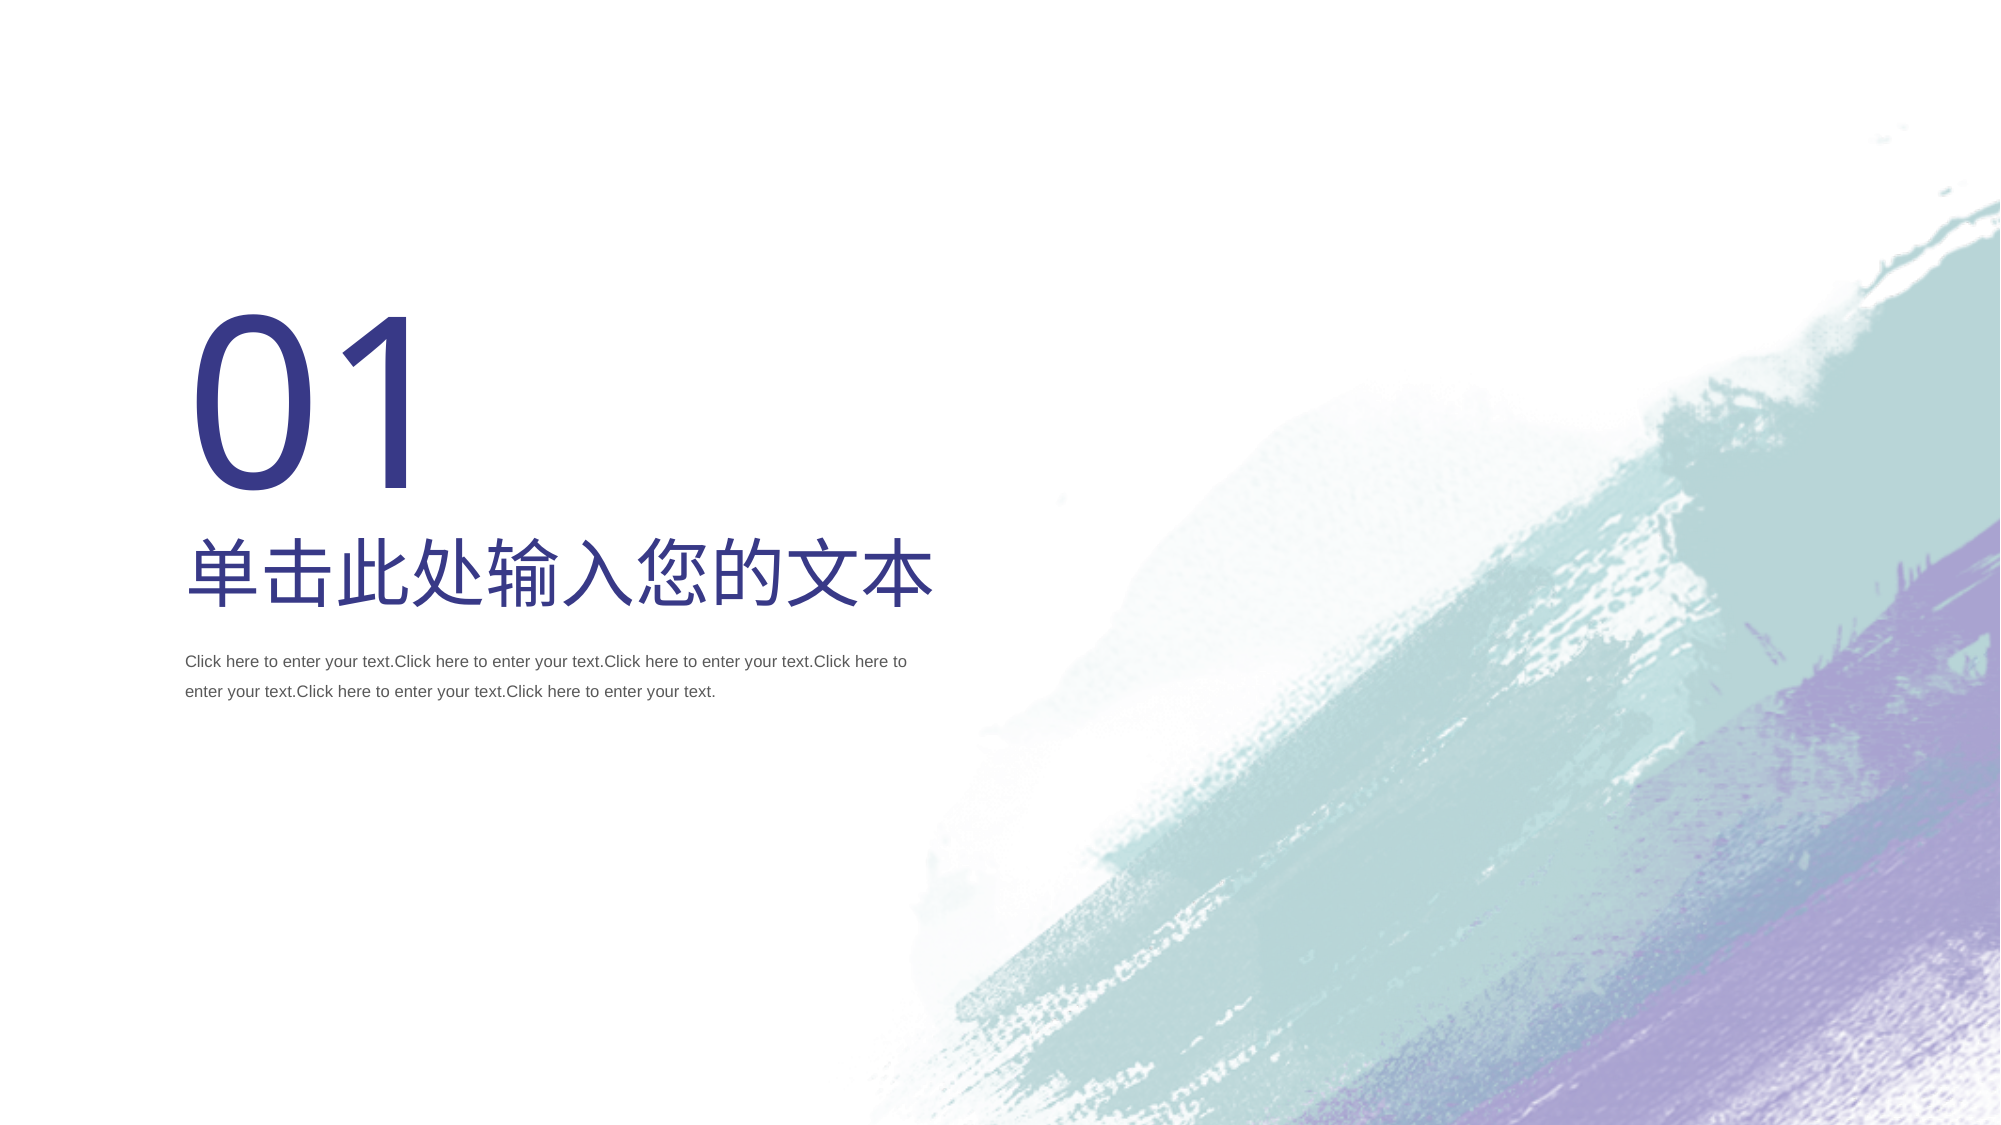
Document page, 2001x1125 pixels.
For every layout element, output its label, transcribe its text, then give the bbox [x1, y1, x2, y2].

text_box 01 [170, 241, 548, 519]
text_box Click here to enter your text.Click here to enter your text.Click here to enter your text.Click here to enter your text.Click here to enter your text.Click here to enter your text. [170, 633, 778, 708]
picture [778, 0, 2000, 1125]
text_box 单击此处输入您的文本 [170, 519, 778, 625]
